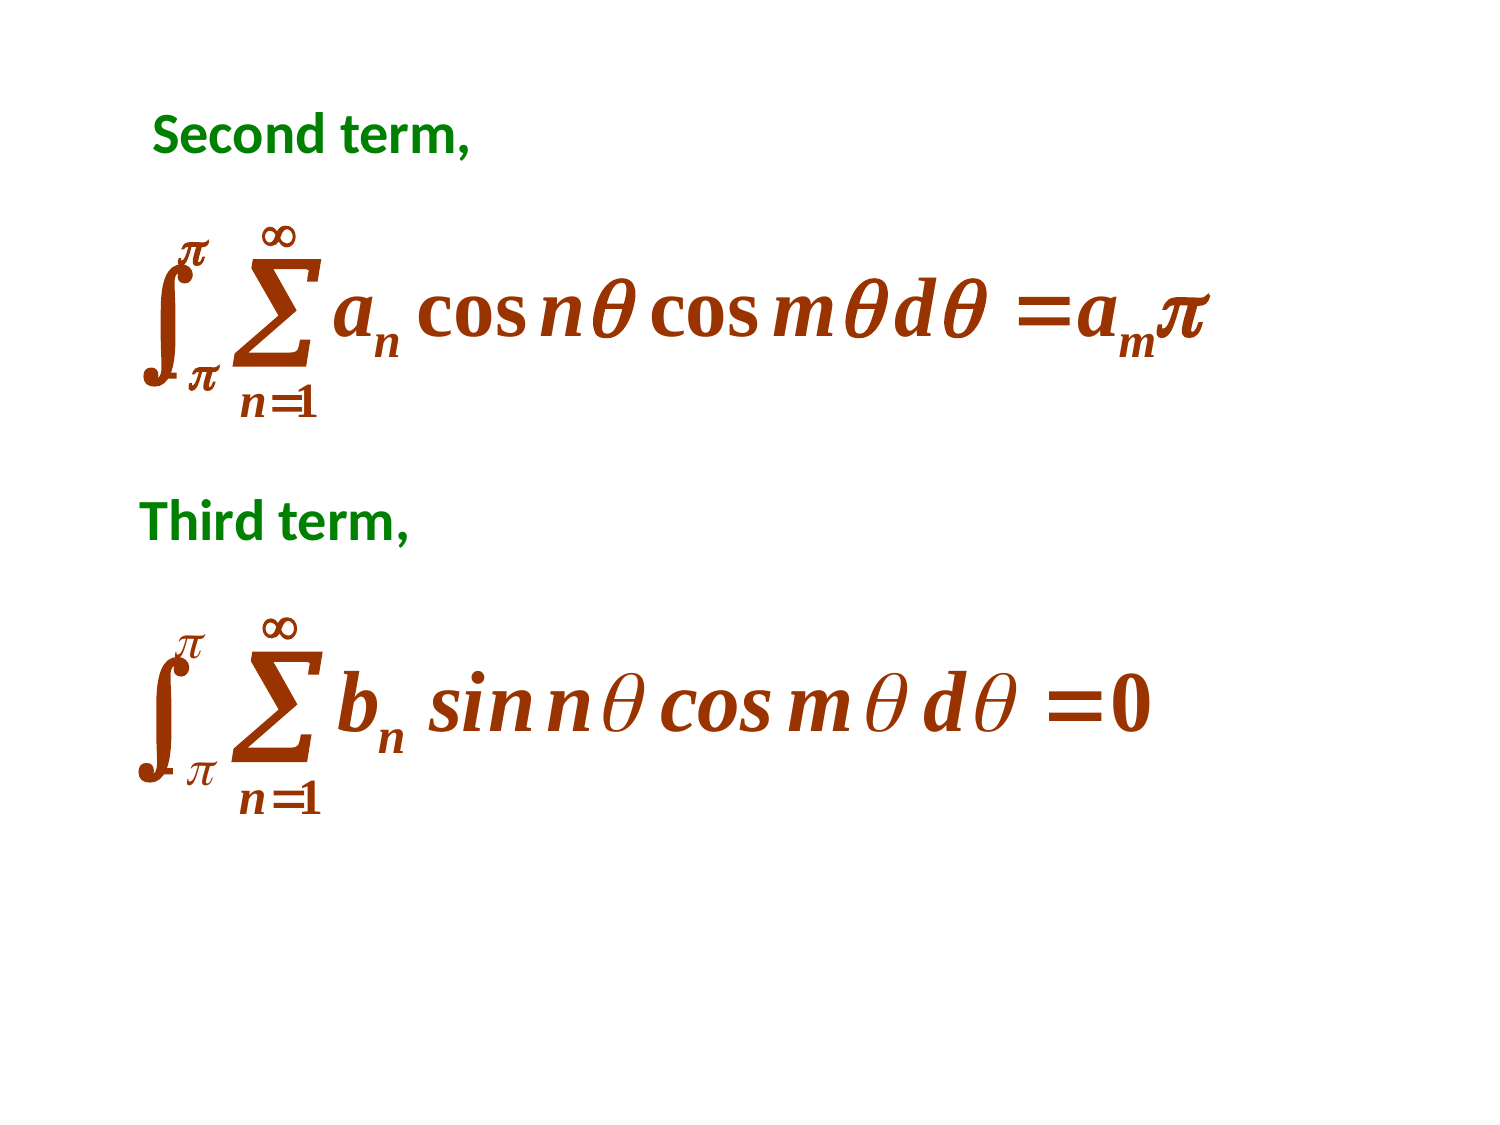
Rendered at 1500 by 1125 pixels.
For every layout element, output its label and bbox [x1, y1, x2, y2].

text_box [112, 474, 1161, 828]
text_box [117, 87, 1227, 430]
